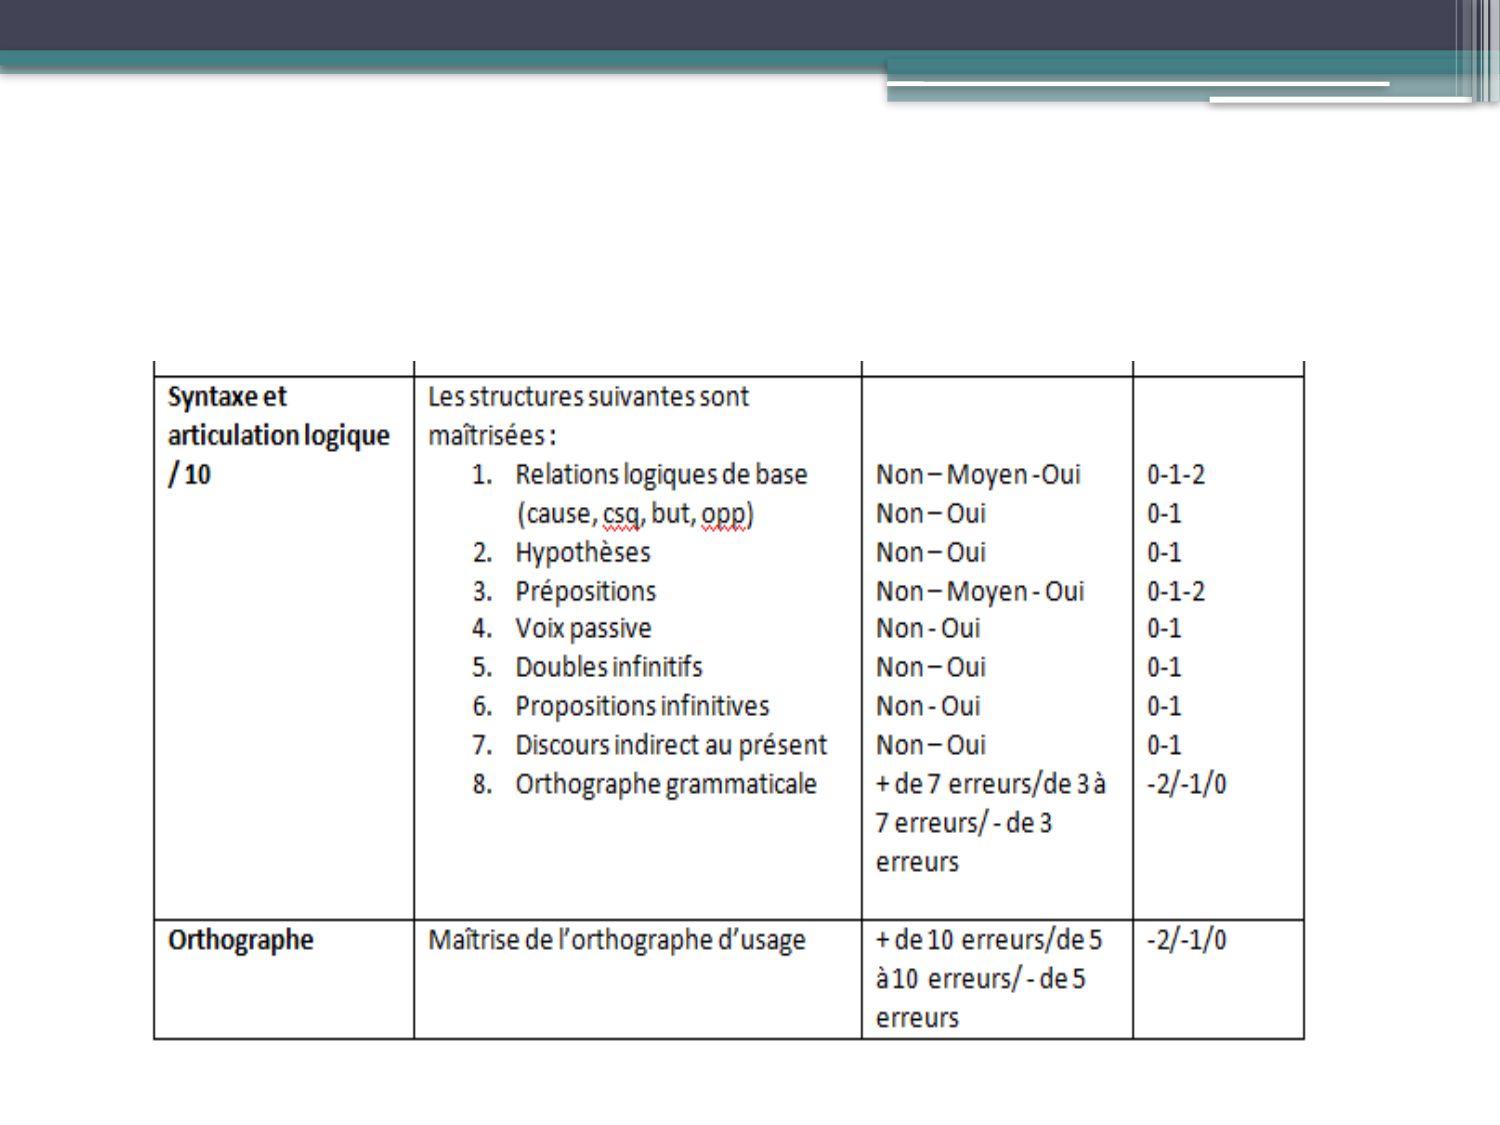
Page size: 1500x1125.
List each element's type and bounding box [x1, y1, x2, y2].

list [135, 361, 1377, 1071]
